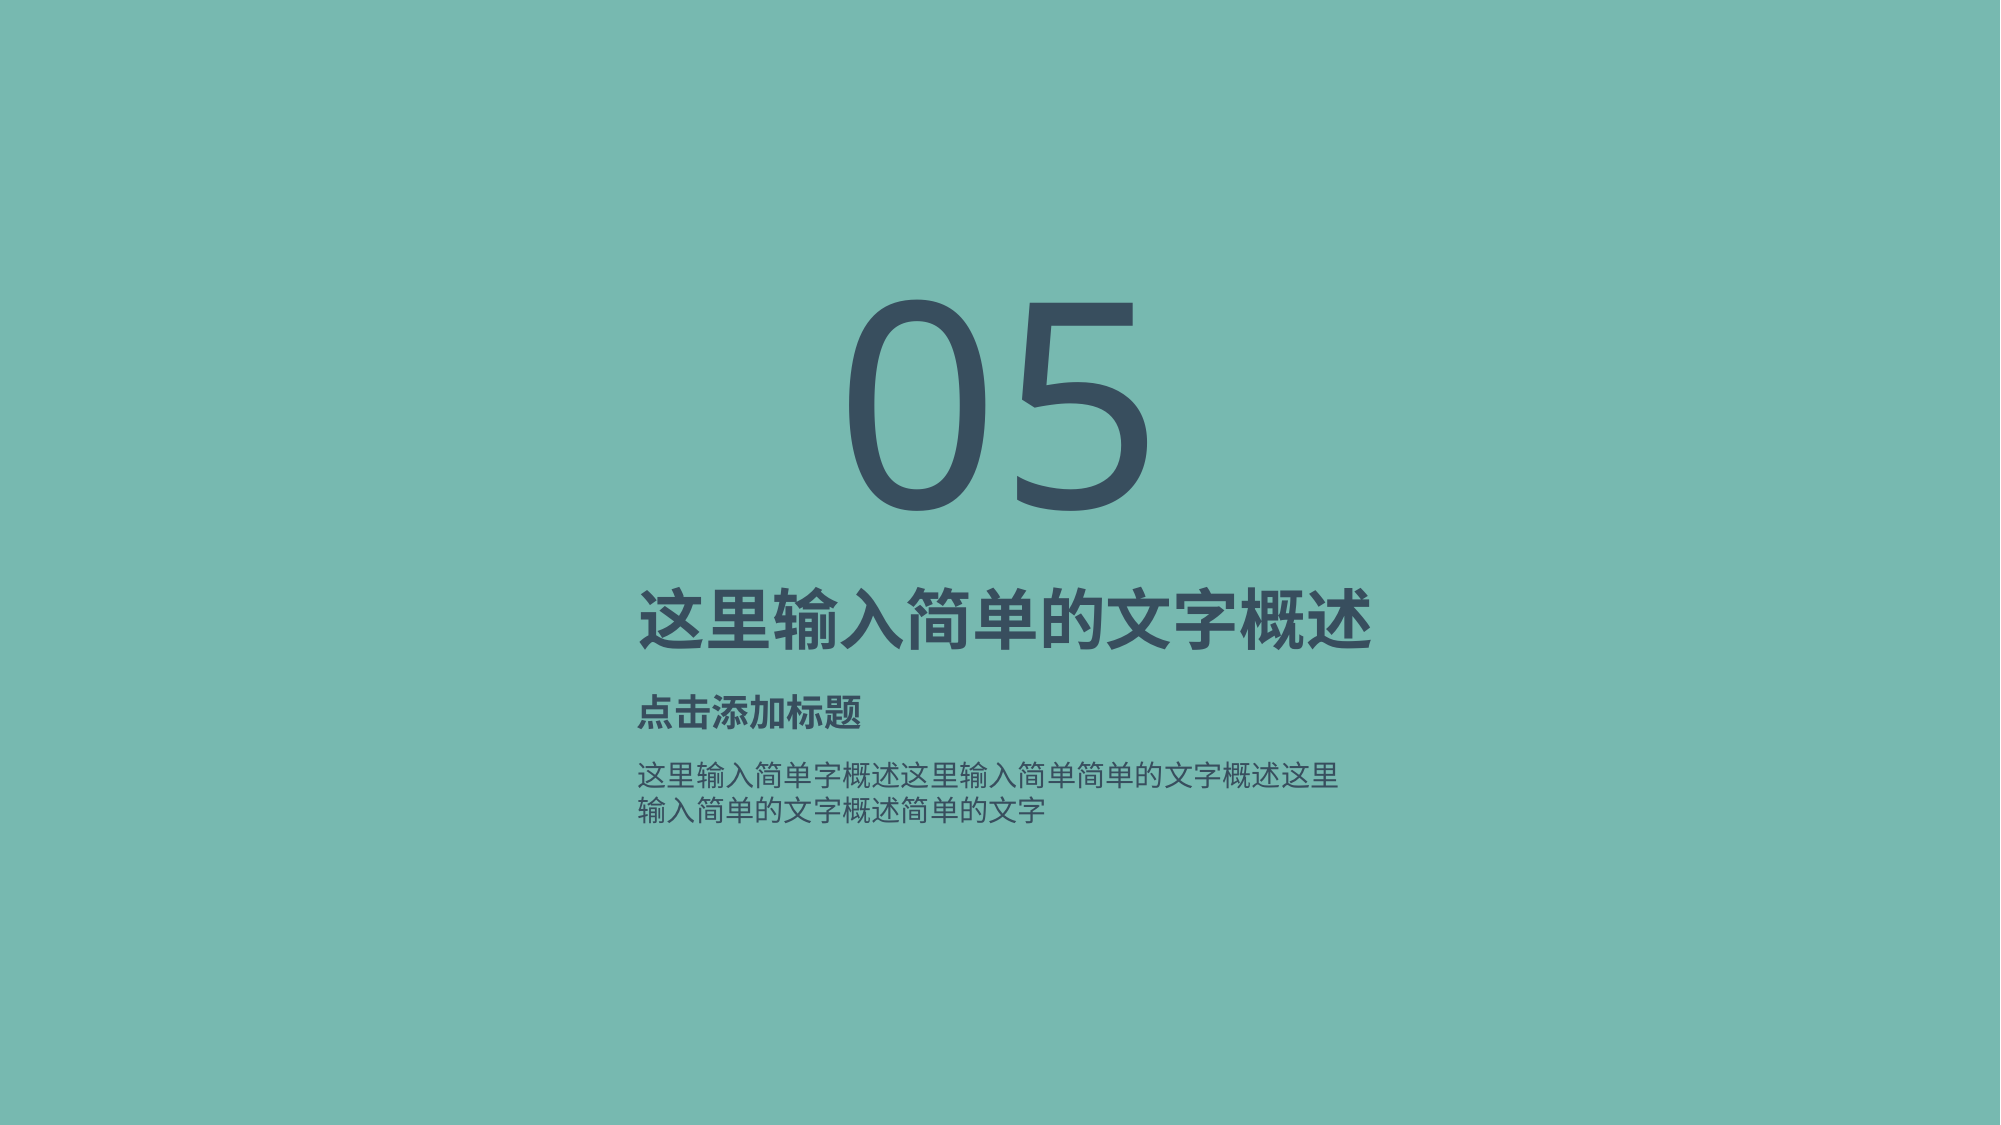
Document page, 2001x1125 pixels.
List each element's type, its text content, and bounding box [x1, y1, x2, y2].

text_box 这里输入简单字概述这里输入简单简单的文字概述这里 输入简单的文字概述简单的文字 [622, 750, 1367, 835]
text_box 这里输入简单的文字概述 [623, 570, 1388, 666]
text_box 点击添加标题 [608, 658, 891, 742]
text_box 05 [819, 213, 1181, 574]
